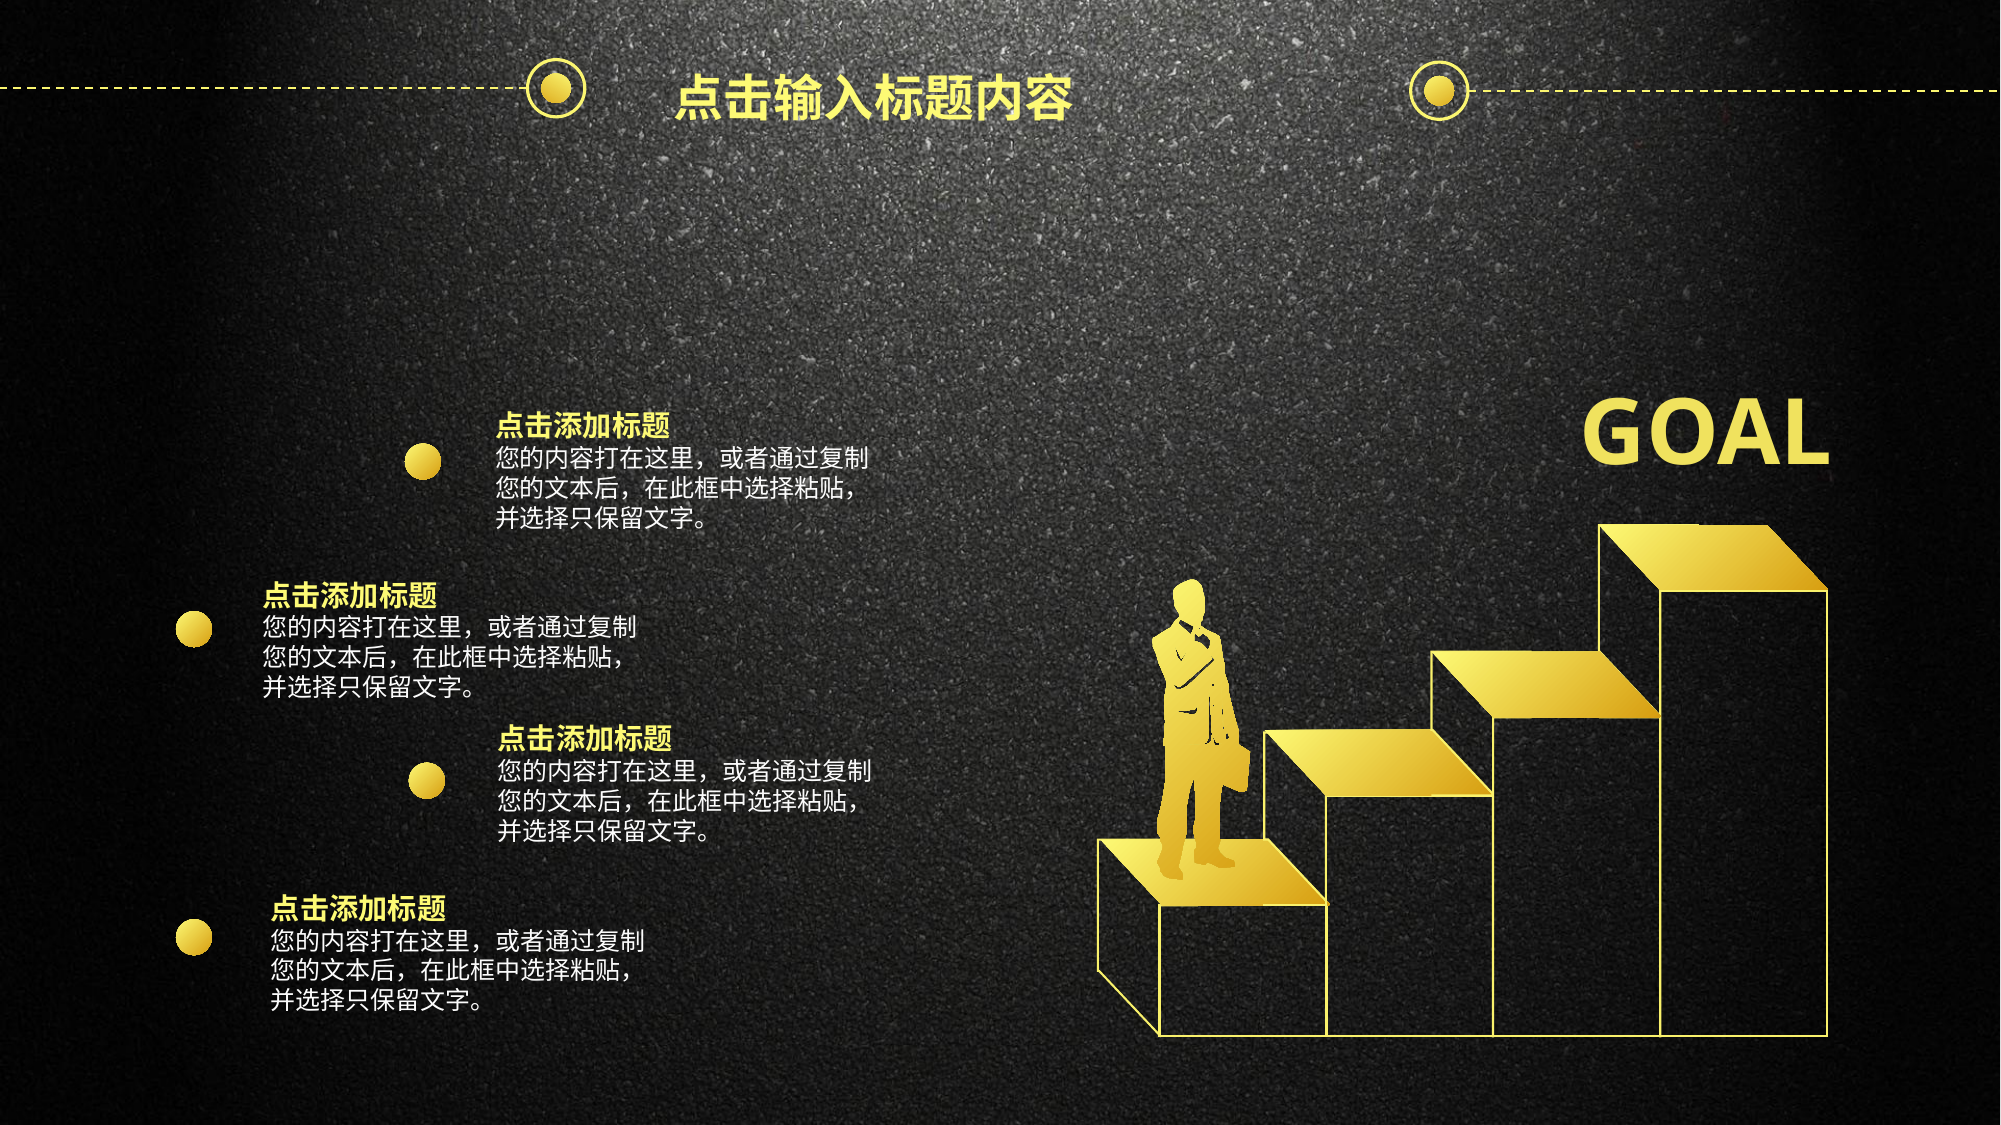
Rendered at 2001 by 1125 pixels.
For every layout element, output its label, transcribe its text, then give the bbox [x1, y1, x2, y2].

picture [0, 0, 2001, 1125]
text_box 点击添加标题 您的内容打在这里，或者通过复制 您的文本后，在此框中选择粘贴， 并选择只保留文字。 [480, 400, 885, 603]
text_box [526, 58, 586, 118]
text_box [540, 72, 572, 105]
text_box 点击添加标题 您的内容打在这里，或者通过复制 您的文本后，在此框中选择粘贴， 并选择只保留文字。 [256, 882, 661, 1085]
text_box [407, 761, 446, 800]
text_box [1097, 839, 1264, 1037]
text_box 点击输入标题内容 [612, 42, 1089, 138]
text_box 点击添加标题 您的内容打在这里，或者通过复制 您的文本后，在此框中选择粘贴， 并选择只保留文字。 [482, 713, 888, 915]
text_box [1409, 61, 1470, 121]
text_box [1431, 651, 1661, 1037]
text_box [1264, 729, 1431, 1037]
text_box [1151, 578, 1252, 839]
text_box [1423, 74, 1456, 107]
text_box [174, 610, 213, 649]
text_box [403, 442, 442, 481]
text_box 点击添加标题 您的内容打在这里，或者通过复制 您的文本后，在此框中选择粘贴， 并选择只保留文字。 [247, 569, 653, 772]
text_box GOAL [1534, 365, 1848, 491]
text_box [174, 918, 213, 957]
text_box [1598, 525, 1828, 1037]
